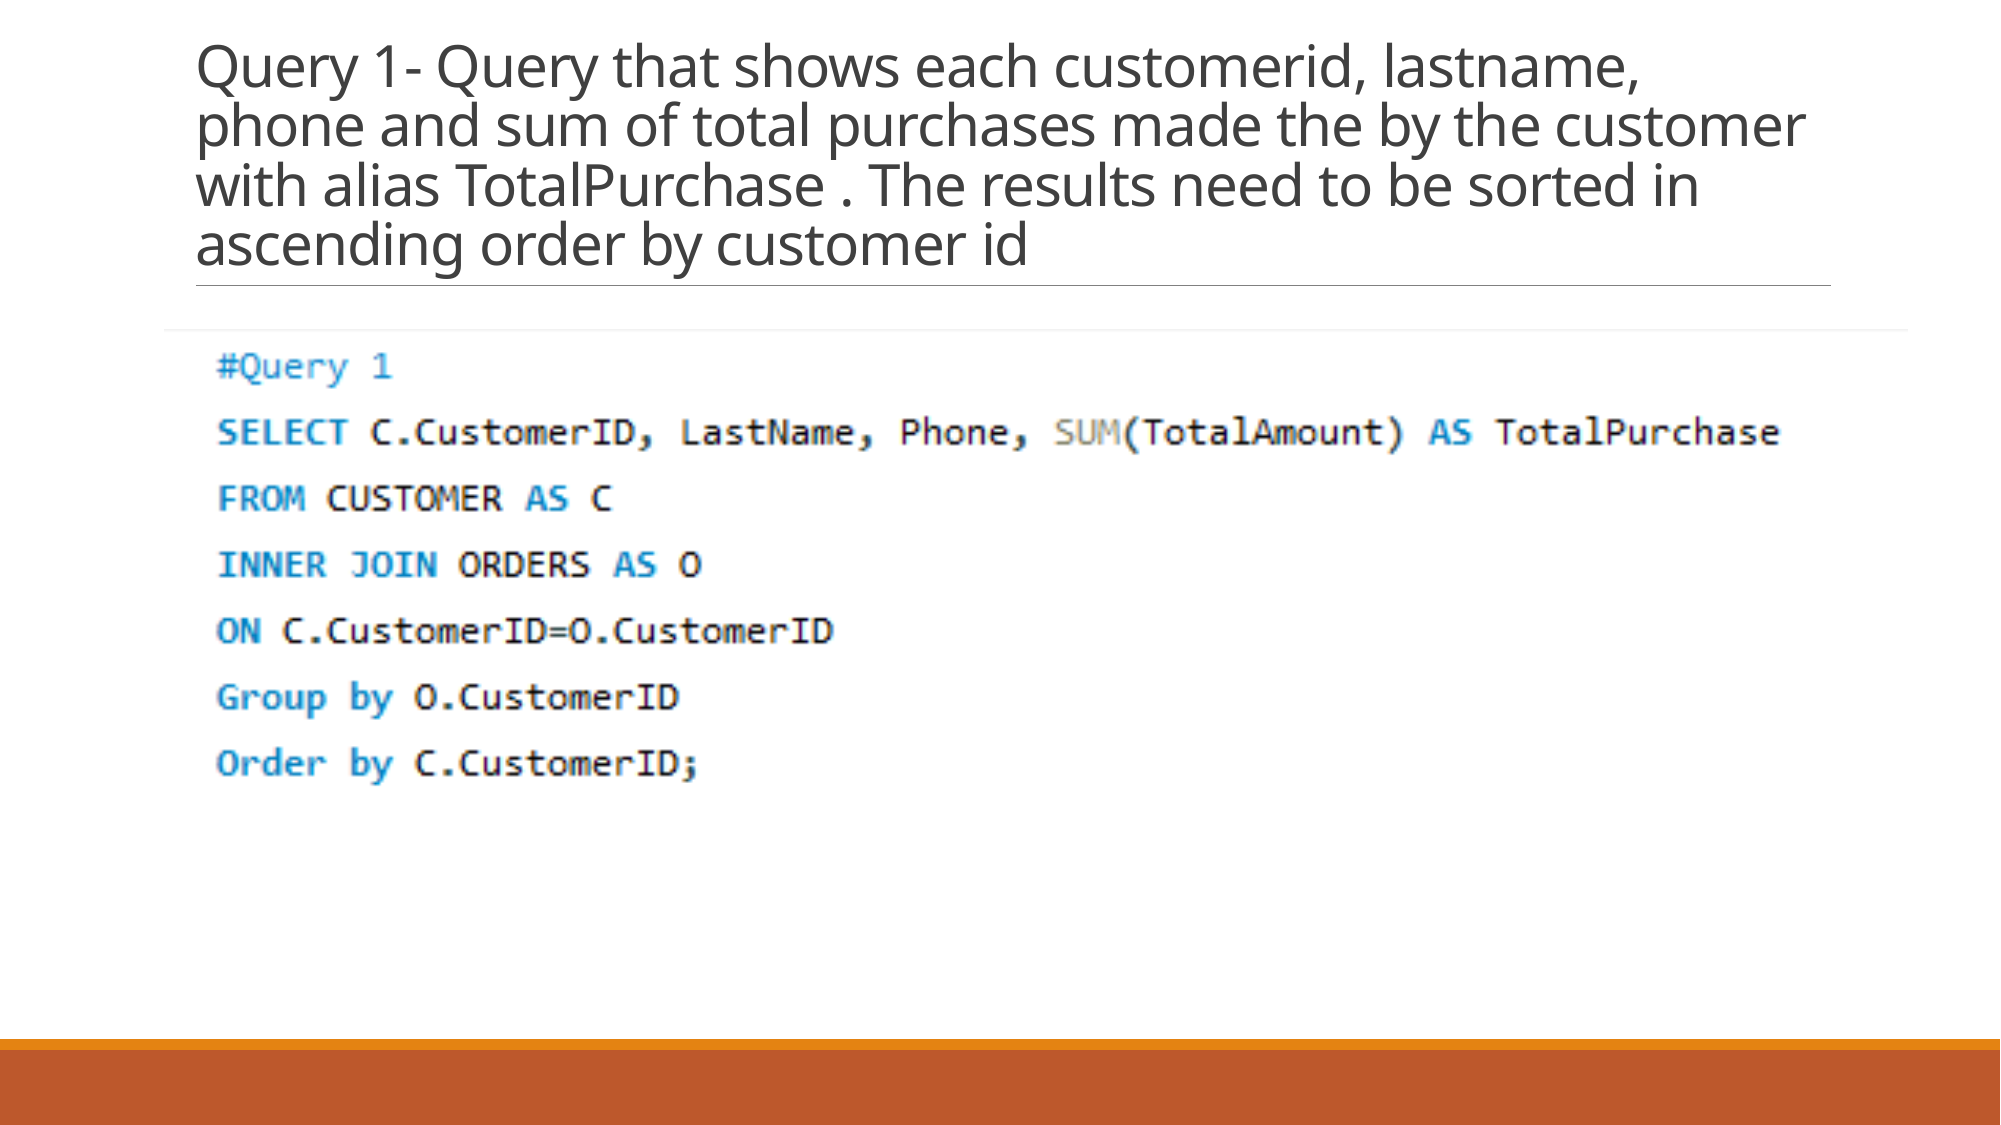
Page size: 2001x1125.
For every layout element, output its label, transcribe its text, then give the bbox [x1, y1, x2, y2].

title Query 1- Query that shows each customerid, lastname, phone and sum of total purchases made the by the customer with alias TotalPurchase . The results need to be sorted in ascending order by customer id [180, 47, 1830, 285]
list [164, 329, 1908, 969]
